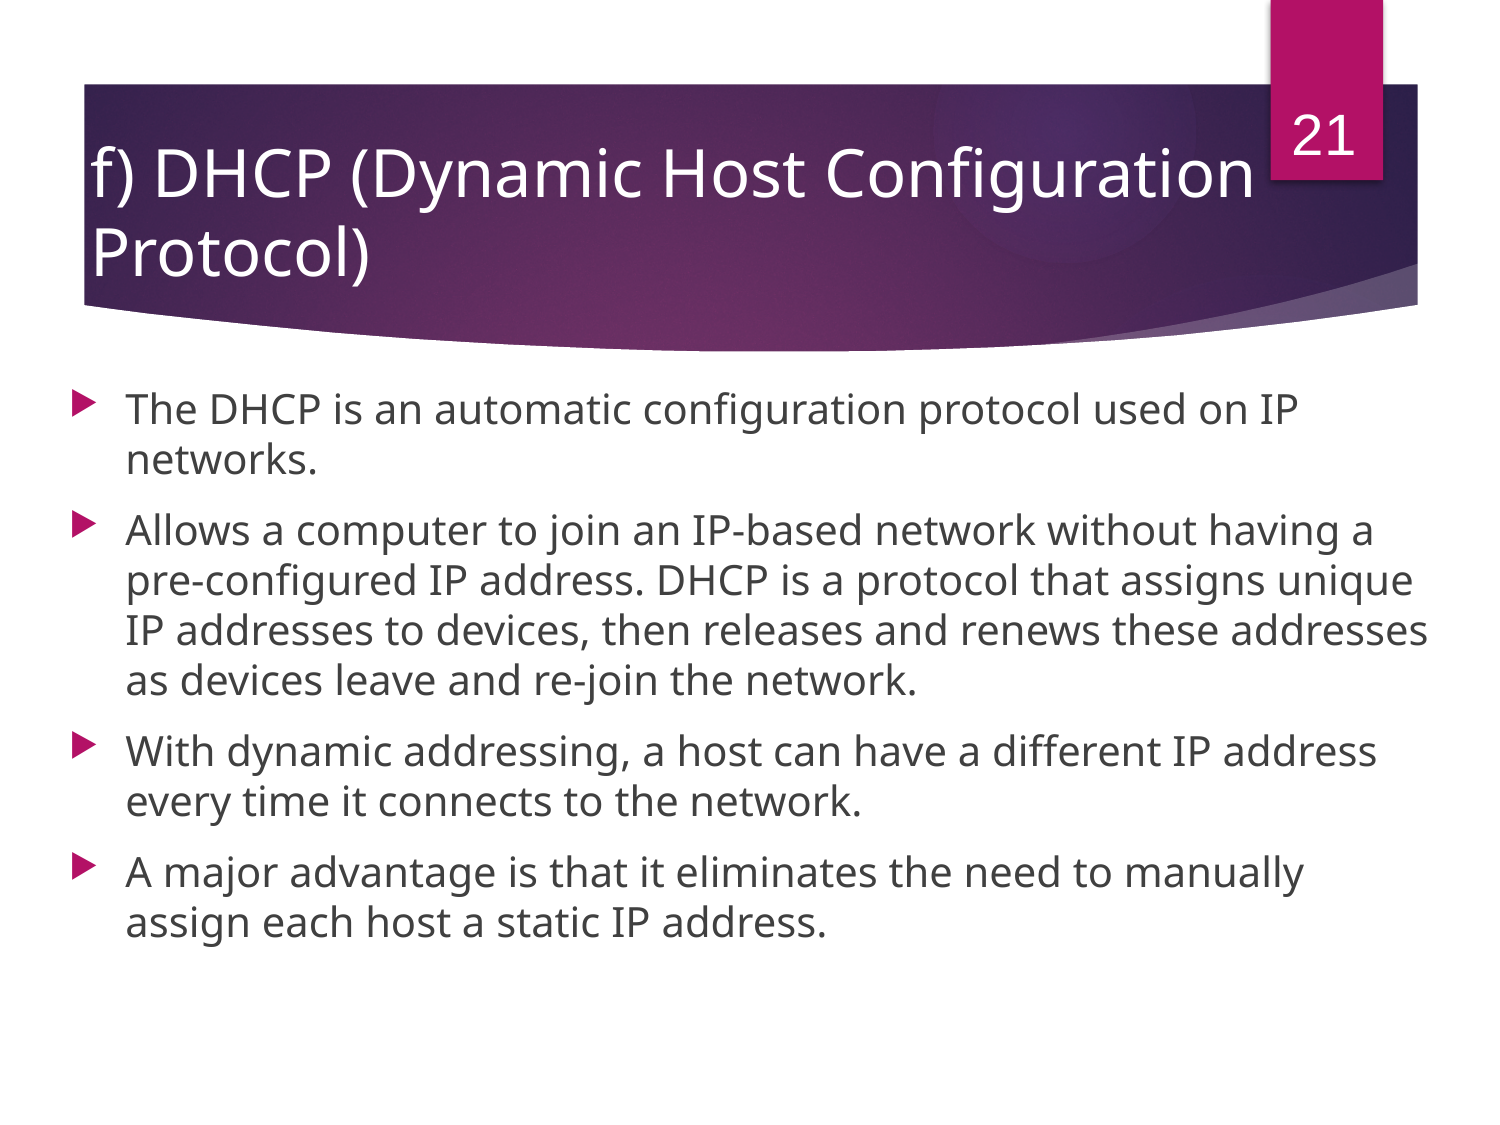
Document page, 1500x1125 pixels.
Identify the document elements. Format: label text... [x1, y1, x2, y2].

list The DHCP is an automatic configuration protocol used on IP networks. Allows a computer to join an IP-based network without having a pre-configured IP address. DHCP is a protocol that assigns unique IP addresses to devices, then releases and renews these addresses as devices leave and re-join the network. With dynamic addressing, a host can have a different IP address every time it connects to the network. A major advantage is that it eliminates the need to manually assign each host a static IP address. [54, 374, 1450, 1075]
title f) DHCP (Dynamic Host Configuration Protocol) [75, 152, 1409, 269]
slide_number 21 [1259, 48, 1390, 175]
